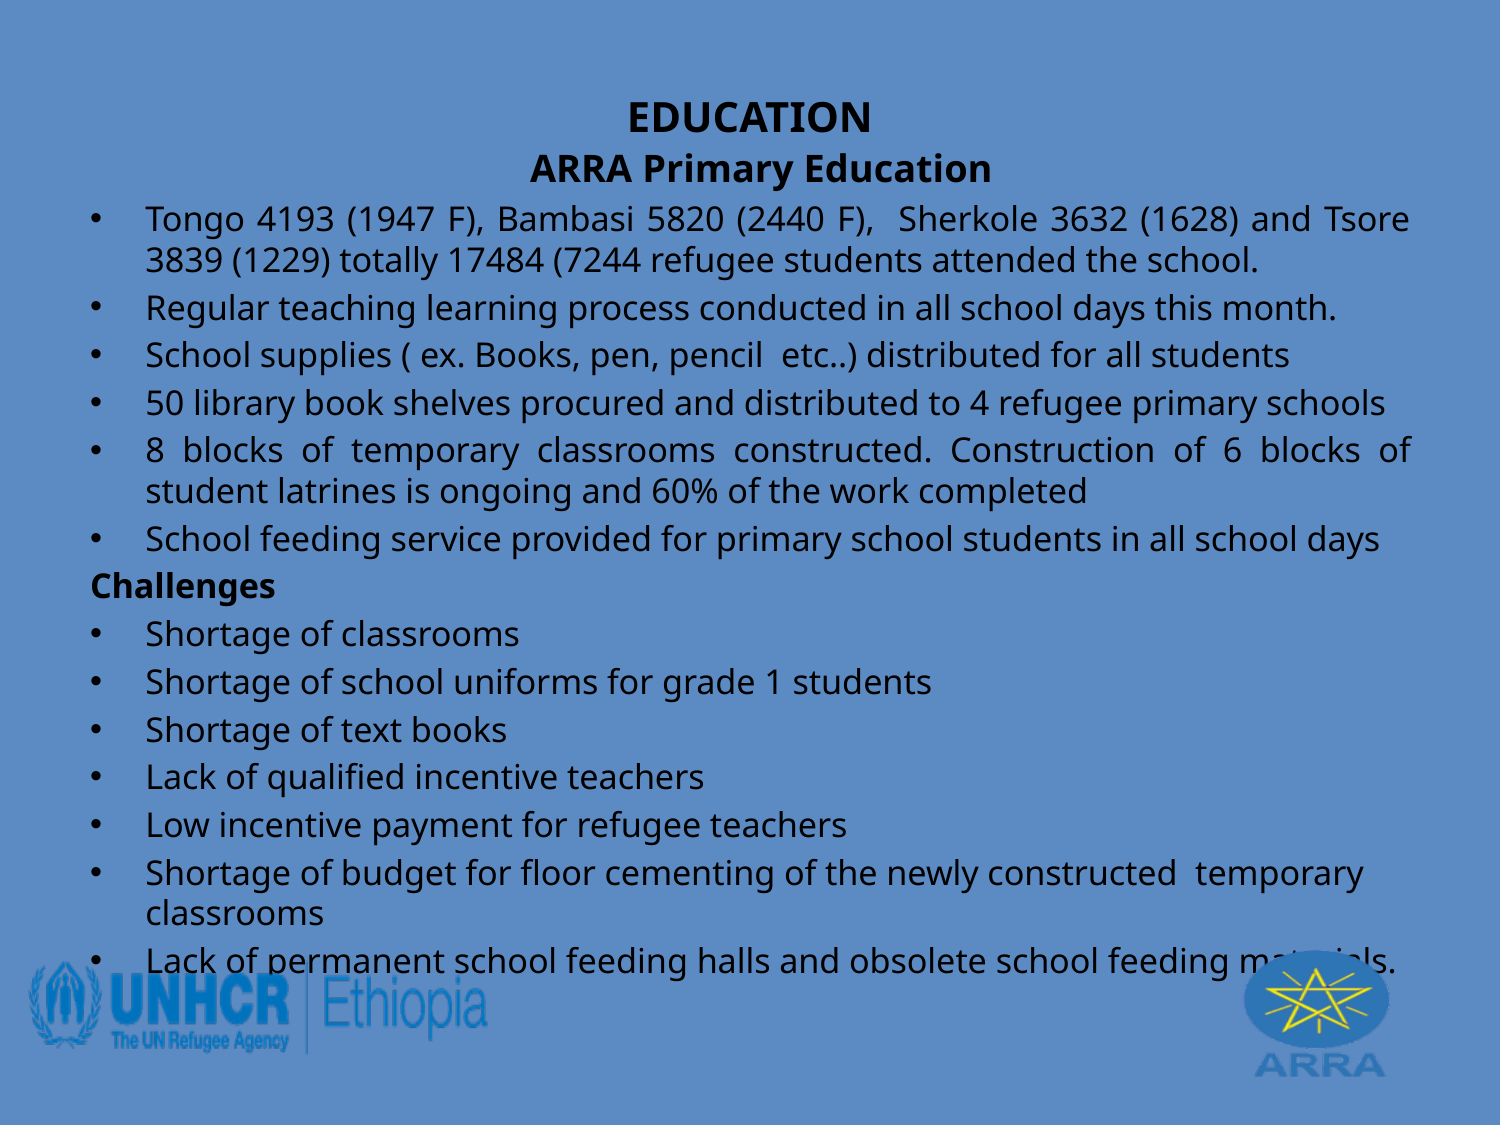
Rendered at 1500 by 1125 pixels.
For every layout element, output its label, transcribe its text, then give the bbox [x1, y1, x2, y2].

title EDUCATION [75, 45, 1425, 137]
picture [1224, 949, 1413, 1104]
picture [0, 912, 488, 1104]
list ARRA Primary Education Tongo 4193 (1947 F), Bambasi 5820 (2440 F), Sherkole 3632 (1628) and Tsore 3839 (1229) totally 17484 (7244 refugee students attended the school. Regular teaching learning process conducted in all school days this month. School supplies ( ex. Books, pen, pencil etc..) distributed for all students 50 library book shelves procured and distributed to 4 refugee primary schools 8 blocks of temporary classrooms constructed. Construction of 6 blocks of student latrines is ongoing and 60% of the work completed School feeding service provided for primary school students in all school days Challenges Shortage of classrooms Shortage of school uniforms for grade 1 students Shortage of text books Lack of qualified incentive teachers Low incentive payment for refugee teachers Shortage of budget for floor cementing of the newly constructed temporary classrooms Lack of permanent school feeding halls and obsolete school feeding materials. [75, 137, 1425, 1005]
